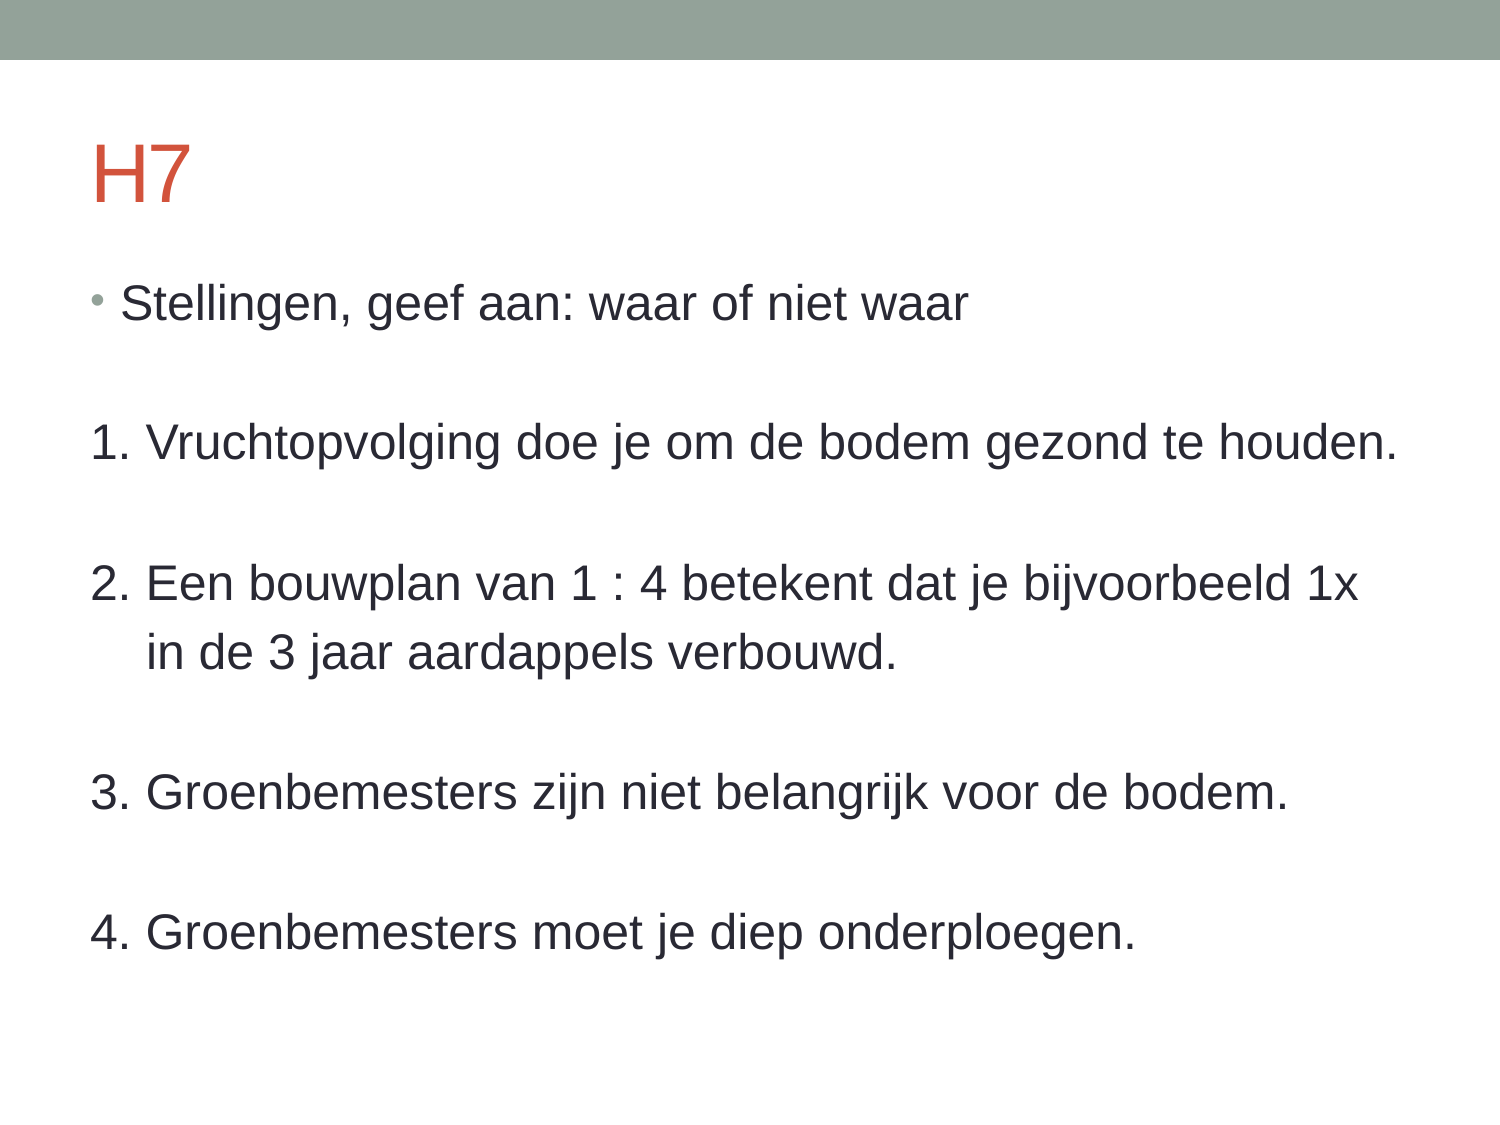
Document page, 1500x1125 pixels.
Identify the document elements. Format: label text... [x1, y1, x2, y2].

title H7 [75, 87, 1425, 250]
list Stellingen, geef aan: waar of niet waar 1. Vruchtopvolging doe je om de bodem gezond te houden. 2. Een bouwplan van 1 : 4 betekent dat je bijvoorbeeld 1x in de 3 jaar aardappels verbouwd. 3. Groenbemesters zijn niet belangrijk voor de bodem. 4. Groenbemesters moet je diep onderploegen. [75, 262, 1425, 1063]
